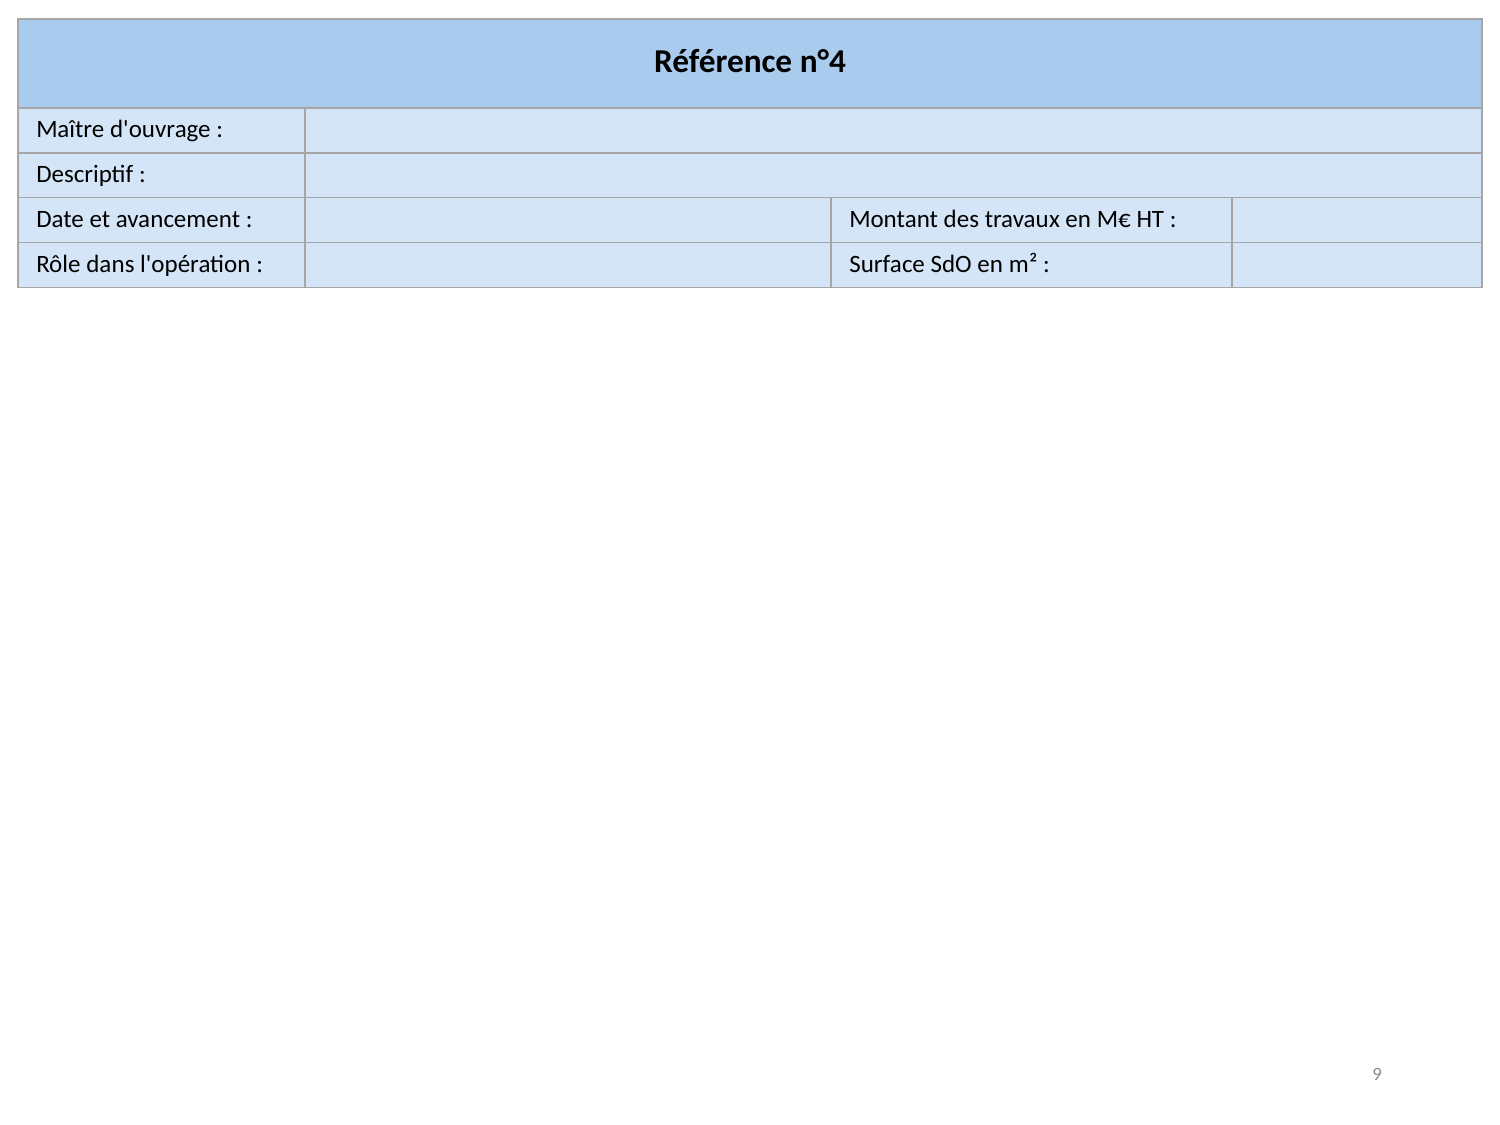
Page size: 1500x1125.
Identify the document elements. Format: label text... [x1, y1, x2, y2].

table_cell [1233, 198, 1481, 242]
slide_number 9 [1059, 1042, 1397, 1103]
table_cell Maître d'ouvrage : [19, 109, 304, 152]
table_cell [1233, 243, 1481, 287]
table_cell [306, 243, 830, 287]
table_cell Date et avancement : [19, 198, 304, 242]
table_cell [306, 154, 1481, 197]
table_cell Montant des travaux en M€ HT : [832, 198, 1231, 242]
table_cell [306, 198, 830, 242]
table_header Référence n°4 [19, 20, 1481, 107]
table_cell [306, 109, 1481, 152]
table_cell Rôle dans l'opération : [19, 243, 304, 287]
table_cell Surface SdO en m² : [832, 243, 1231, 287]
table_cell Descriptif : [19, 154, 304, 197]
